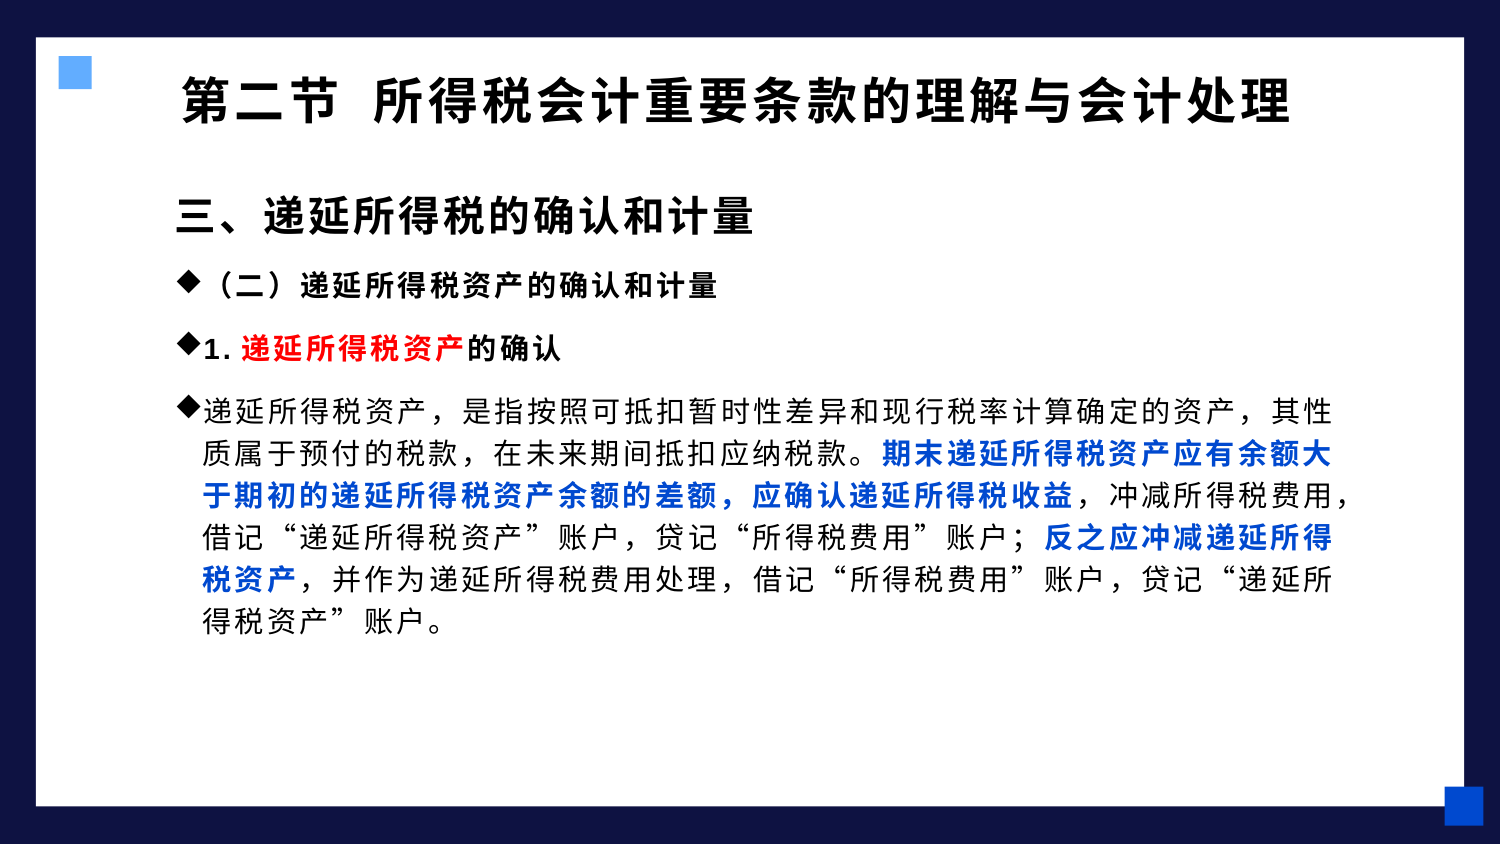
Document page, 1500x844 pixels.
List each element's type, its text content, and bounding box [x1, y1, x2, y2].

list 三、递延所得税的确认和计量 （二）递延所得税资产的确认和计量 1.递延所得税资产的确认 递延所得税资产，是指按照可抵扣暂时性差异和现行税率计算确定的资产，其性质属于预付的税款，在未来期间抵扣应纳税款。期末递延所得税资产应有余额大于期初的递延所得税资产余额的差额，应确认递延所得税收益，冲减所得税费用，借记“递延所得税资产”账户，贷记“所得税费用”账户；反之应冲减递延所得税资产，并作为递延所得税费用处理，借记“所得税费用”账户，贷记“递延所得税资产”账户。 [157, 179, 1353, 604]
title 第二节 所得税会计重要条款的理解与会计处理 [141, 48, 1327, 138]
